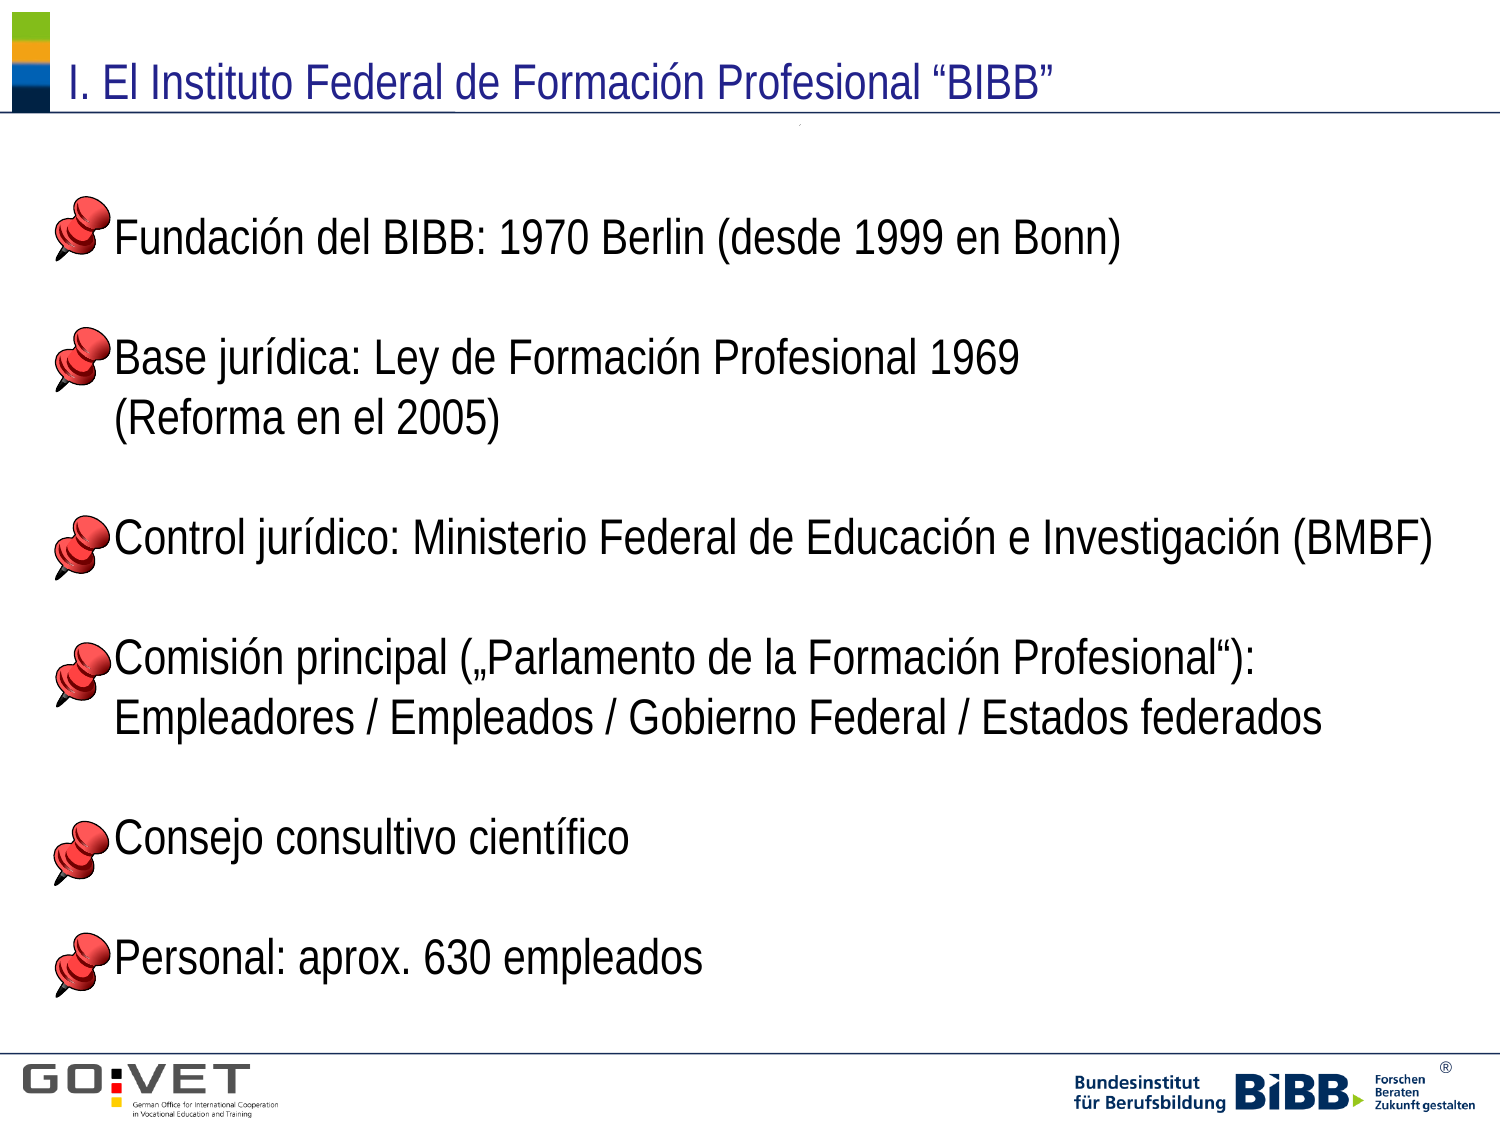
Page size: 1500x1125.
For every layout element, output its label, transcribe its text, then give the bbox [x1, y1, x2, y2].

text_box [49, 817, 135, 889]
picture [12, 12, 50, 113]
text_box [50, 929, 136, 1001]
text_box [50, 511, 135, 584]
text_box I. El Instituto Federal de Formación Profesional “BIBB” [53, 42, 1483, 114]
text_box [50, 323, 136, 395]
picture [1074, 1073, 1475, 1113]
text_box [51, 638, 137, 711]
text_box Fundación del BIBB: 1970 Berlin (desde 1999 en Bonn) Base jurídica: Ley de Formación Profesional 1969 (Reforma en el 2005) Control jurídico: Ministerio Federal de Educación e Investigación (BMBF) Comisión principal („Parlamento de la Formación Profesional“): Empleadores / Empleados / Gobierno Federal / Estados federados Consejo consultivo científico Personal: aprox. 630 empleados [99, 161, 1464, 993]
picture [23, 1063, 278, 1118]
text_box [50, 192, 136, 264]
